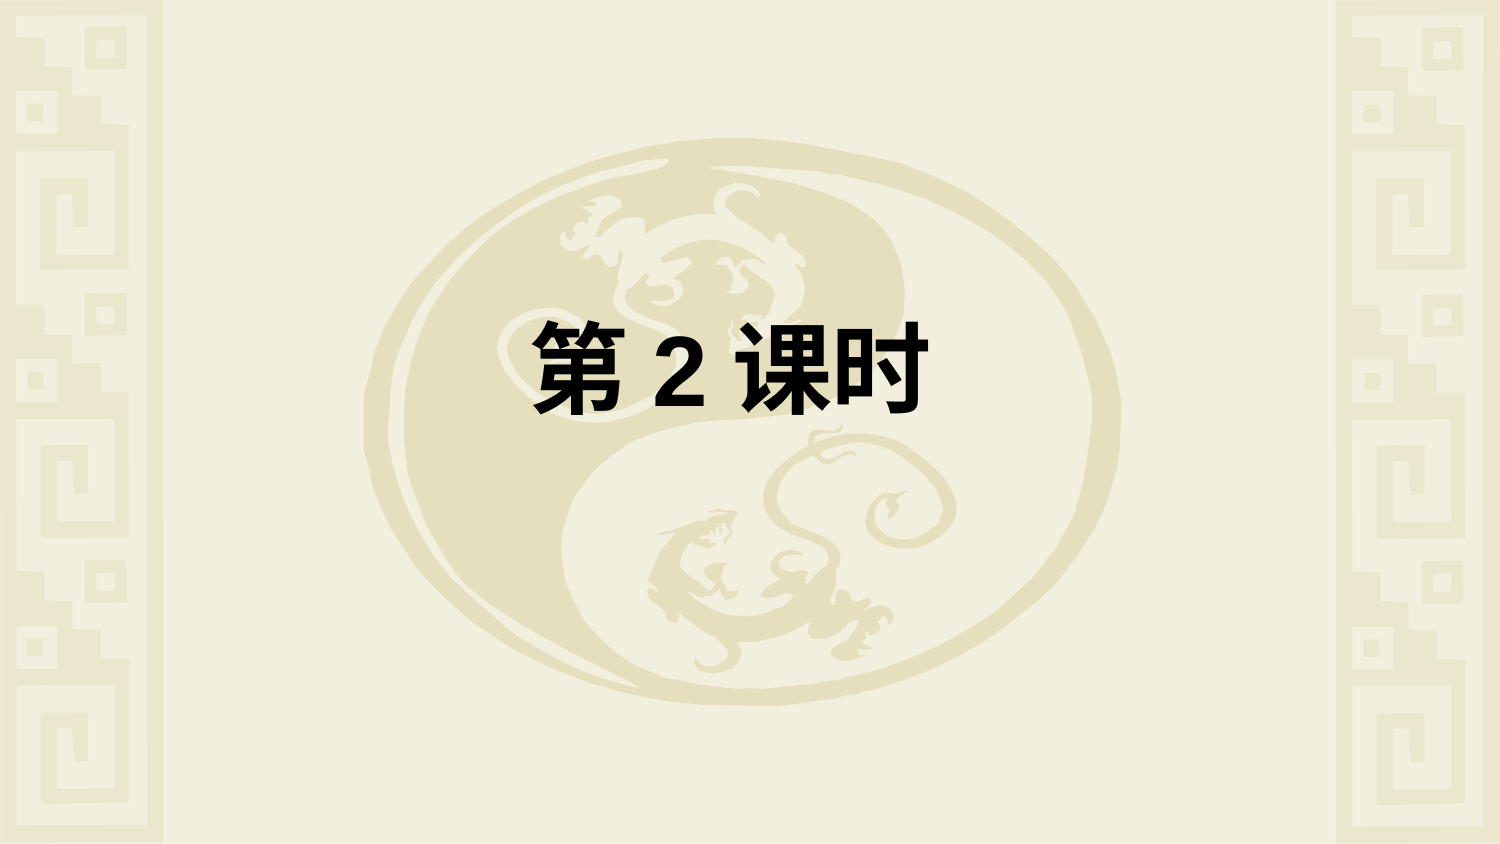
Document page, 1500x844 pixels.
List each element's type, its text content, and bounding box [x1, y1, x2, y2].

title 第2课时 [218, 298, 1243, 400]
